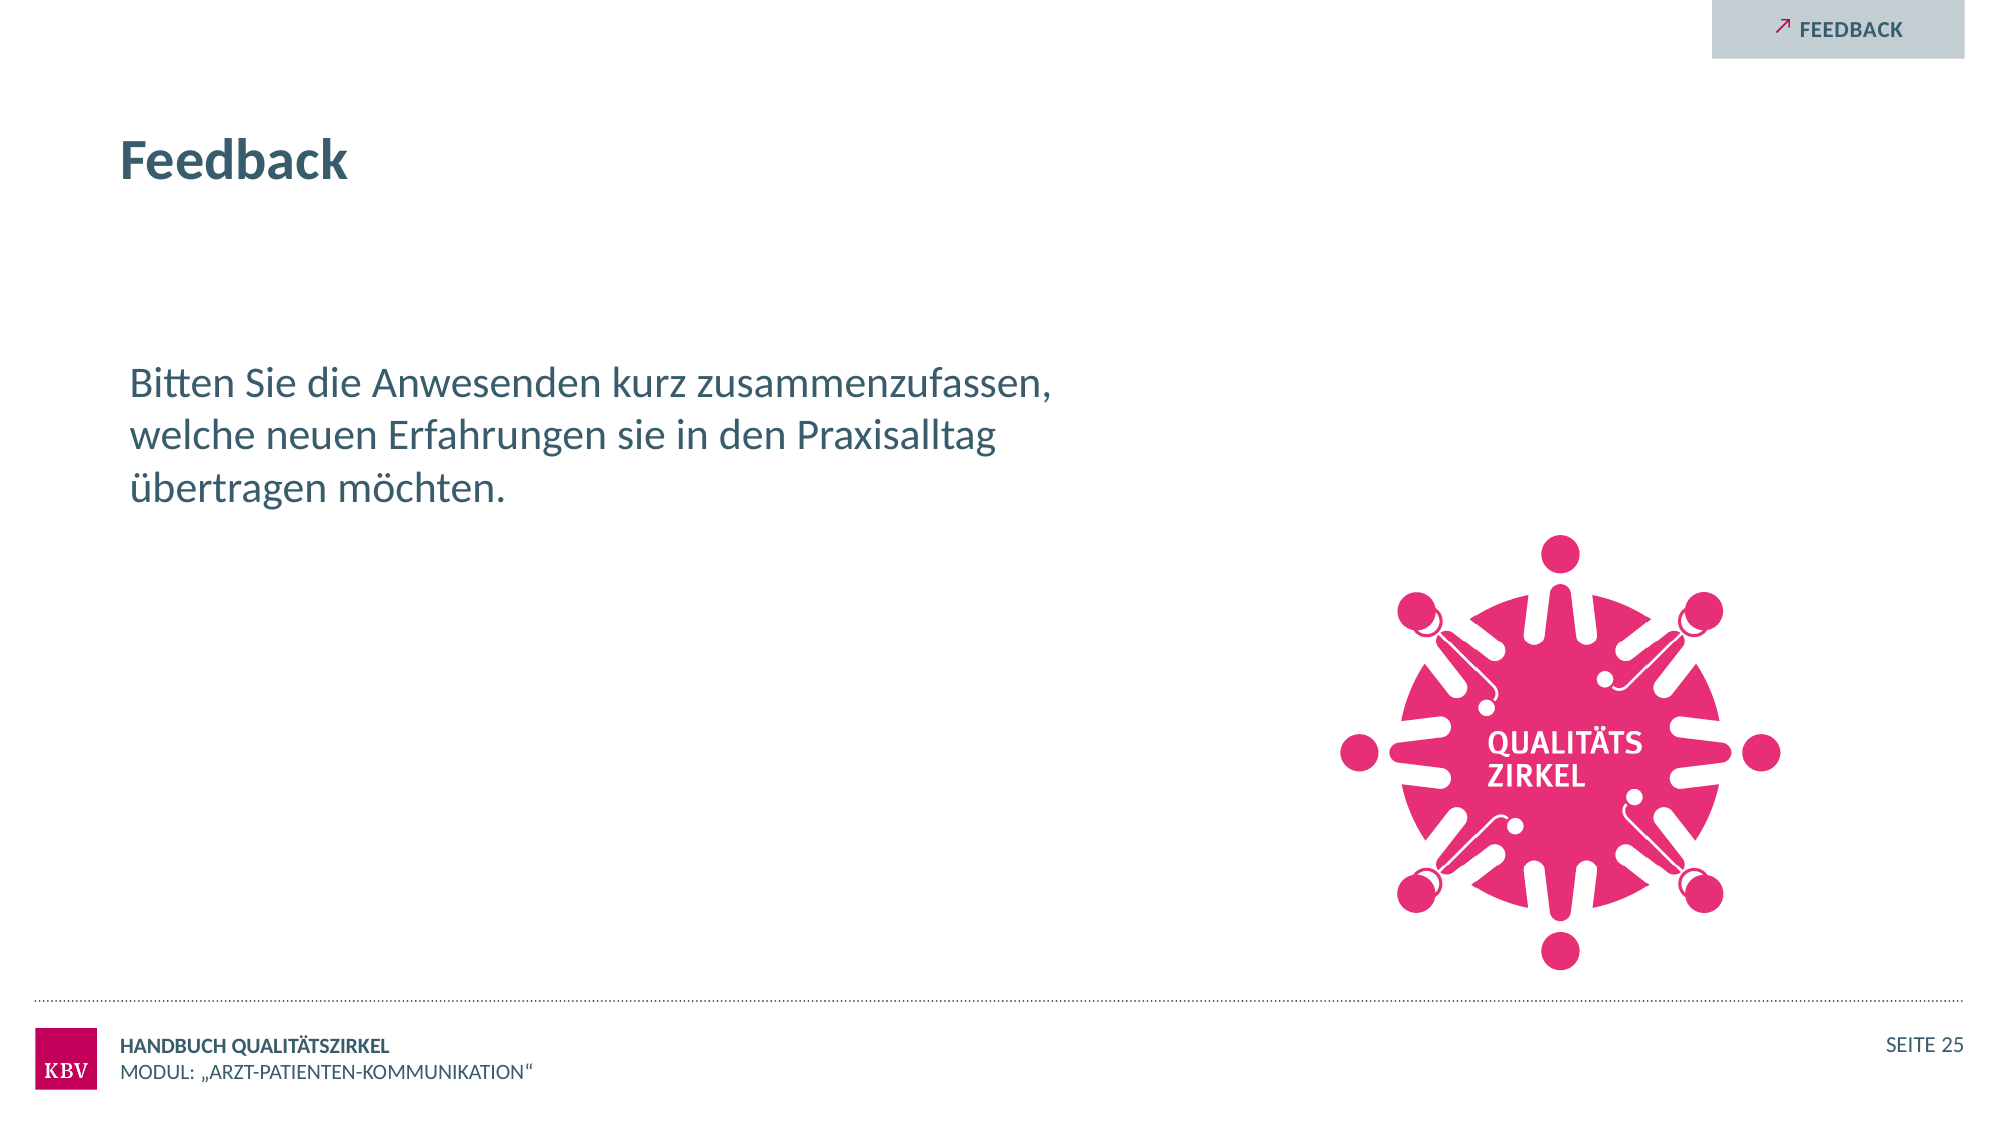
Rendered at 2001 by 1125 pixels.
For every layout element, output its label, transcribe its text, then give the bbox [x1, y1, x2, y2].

text_box Bitten Sie die Anwesenden kurz zusammenzufassen, welche neuen Erfahrungen sie in den Praxisalltag übertragen möchten. [114, 346, 1115, 519]
slide_number Seite 25 [1787, 1030, 1965, 1057]
slide_number Modul: „Arzt-Patienten-Kommunikation“ [120, 1057, 1668, 1084]
picture [1306, 530, 1818, 977]
footer Handbuch Qualitätszirkel [120, 1030, 1668, 1057]
title Feedback [120, 129, 1880, 201]
list Feedback [1712, 0, 1965, 59]
